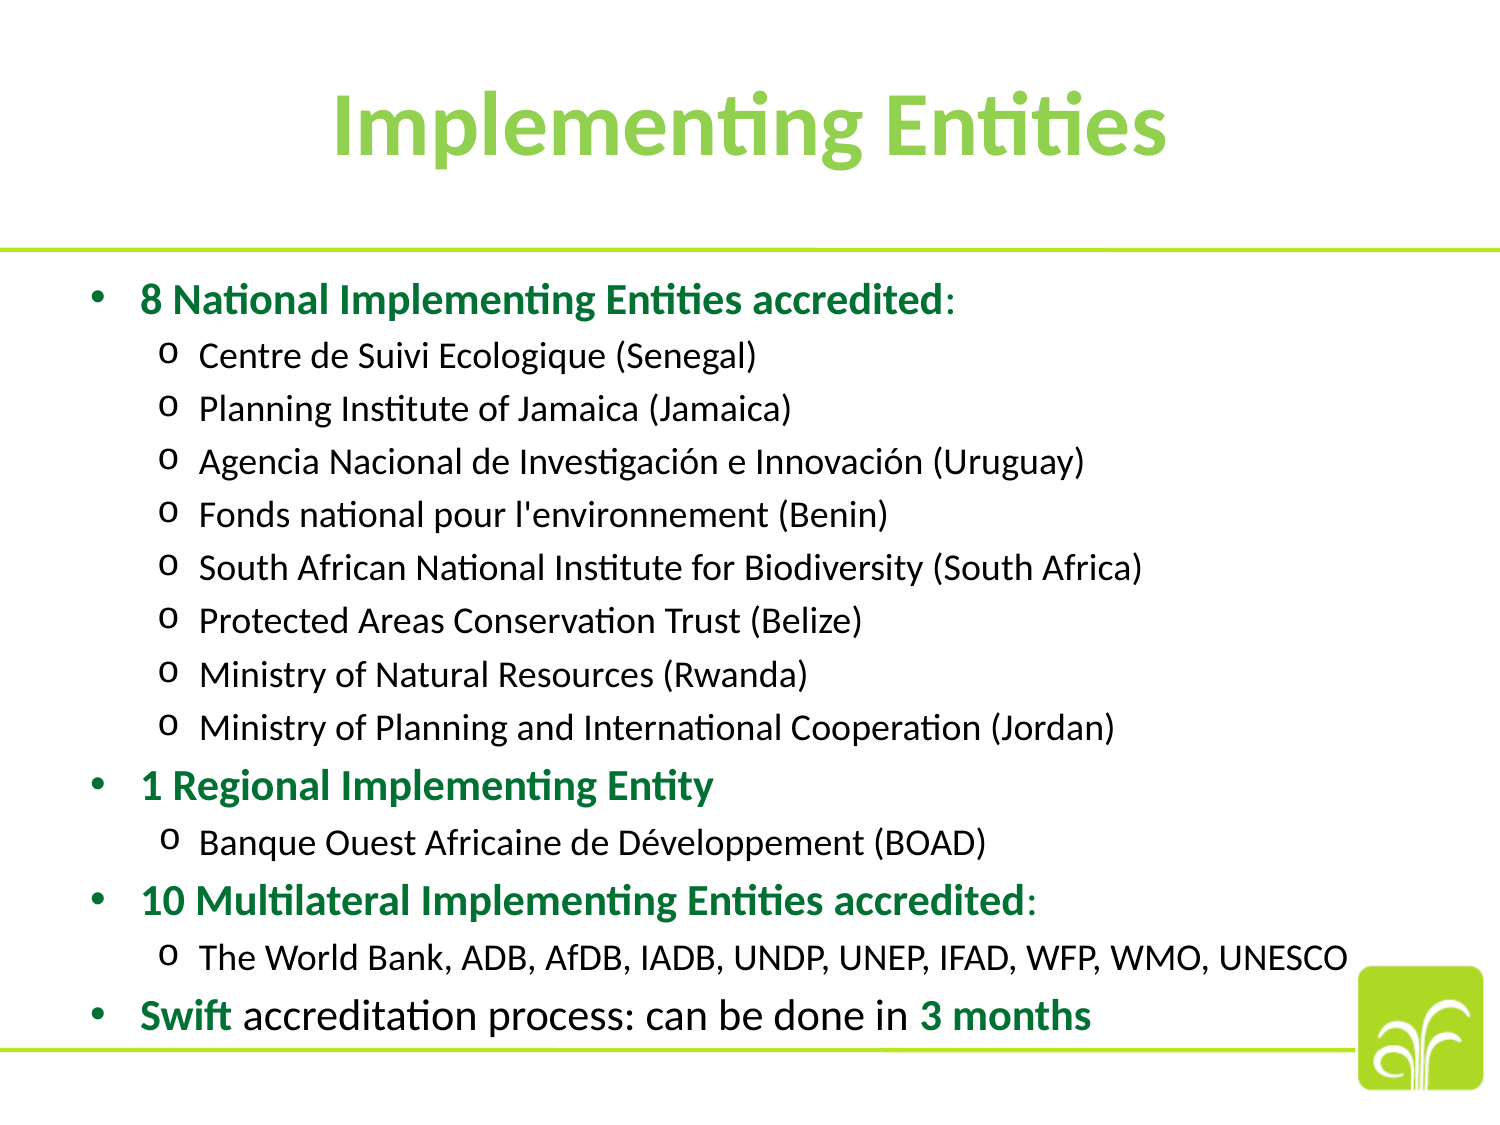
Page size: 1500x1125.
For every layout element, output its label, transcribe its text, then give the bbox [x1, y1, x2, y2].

title Implementing Entities [75, 24, 1425, 213]
list 8 National Implementing Entities accredited: Centre de Suivi Ecologique (Senegal) Planning Institute of Jamaica (Jamaica) Agencia Nacional de Investigación e Innovación (Uruguay) Fonds national pour l'environnement (Benin) South African National Institute for Biodiversity (South Africa) Protected Areas Conservation Trust (Belize) Ministry of Natural Resources (Rwanda) Ministry of Planning and International Cooperation (Jordan) 1 Regional Implementing Entity Banque Ouest Africaine de Développement (BOAD) 10 Multilateral Implementing Entities accredited: The World Bank, ADB, AfDB, IADB, UNDP, UNEP, IFAD, WFP, WMO, UNESCO Swift accreditation process: can be done in 3 months [75, 262, 1400, 1048]
picture [1324, 948, 1500, 1105]
